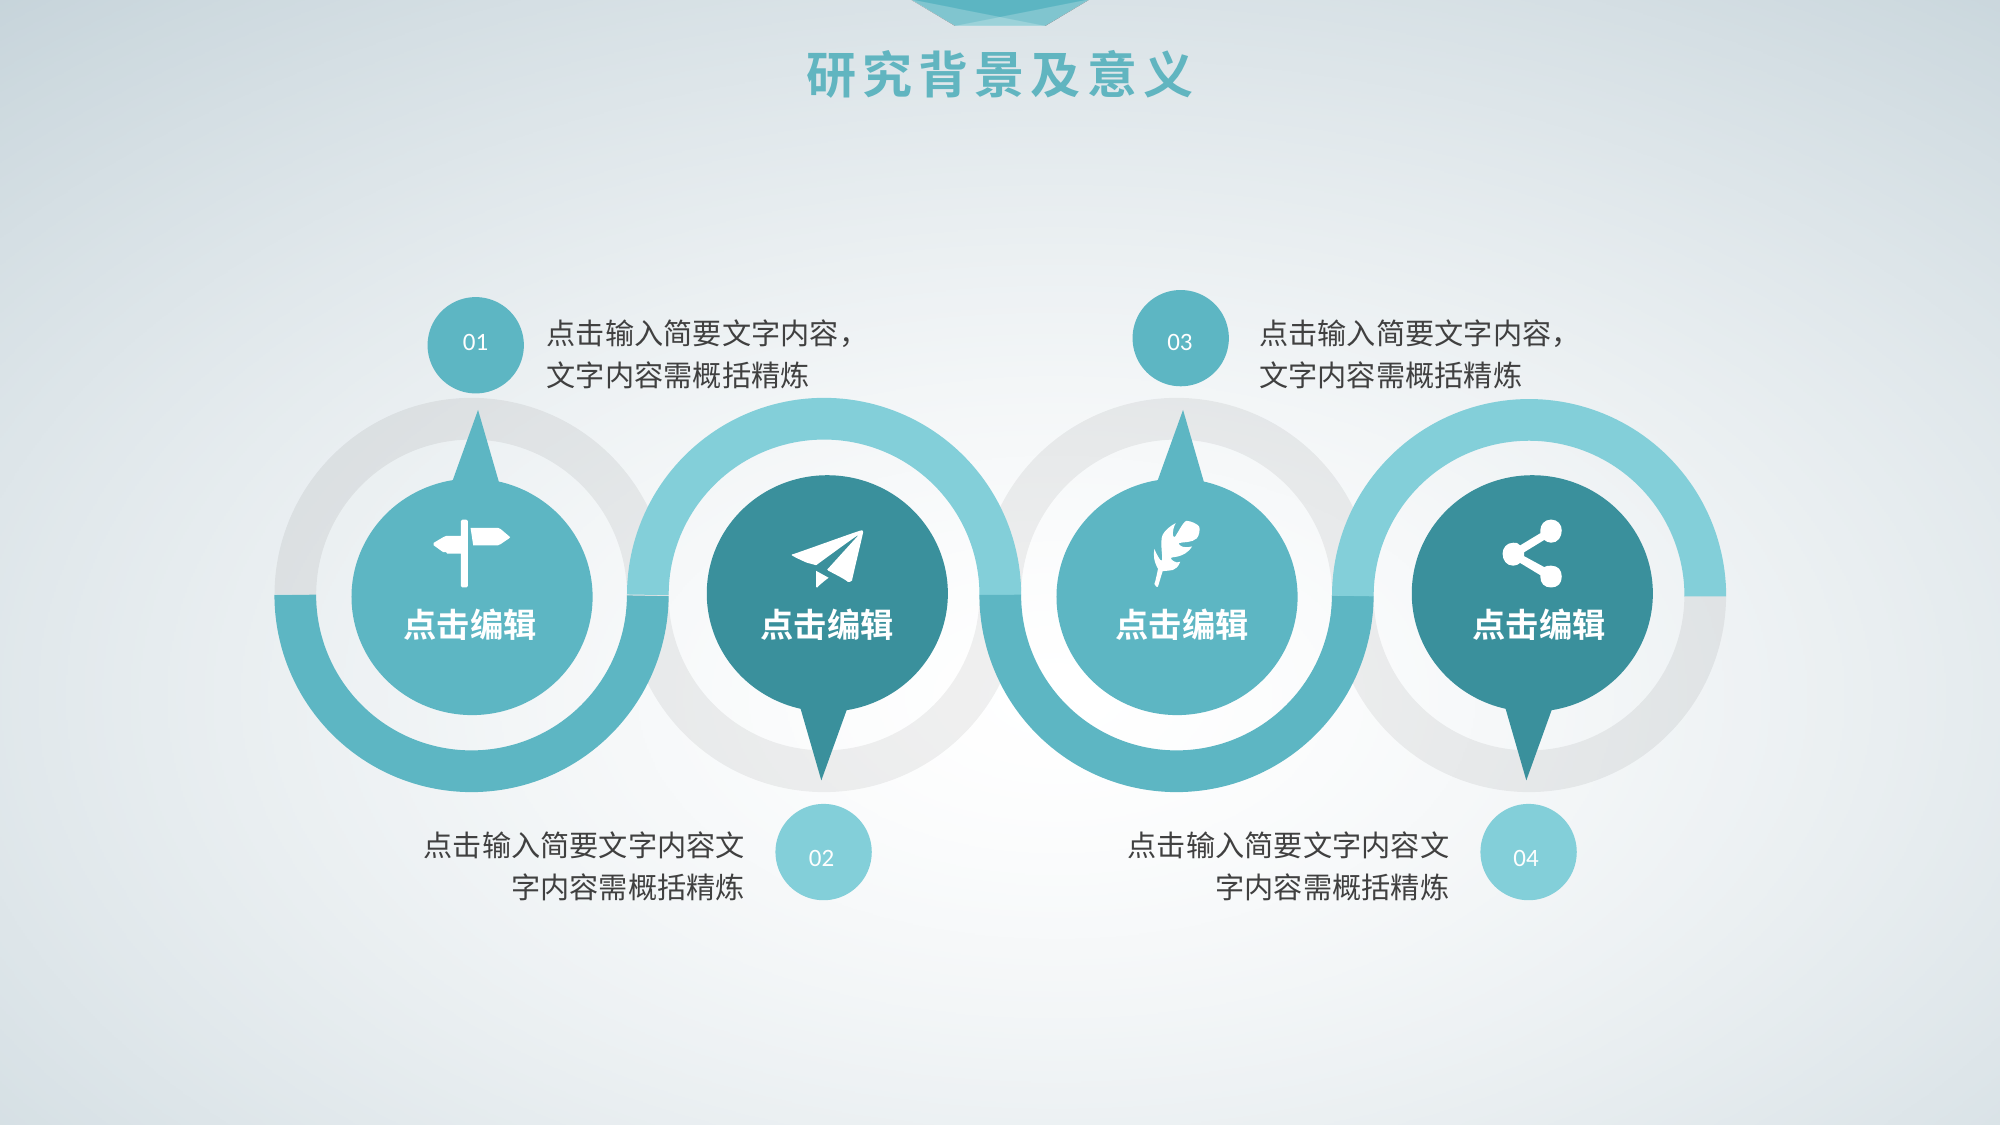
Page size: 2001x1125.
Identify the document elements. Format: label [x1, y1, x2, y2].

picture [0, 0, 2000, 1125]
text_box [295, 418, 1706, 772]
